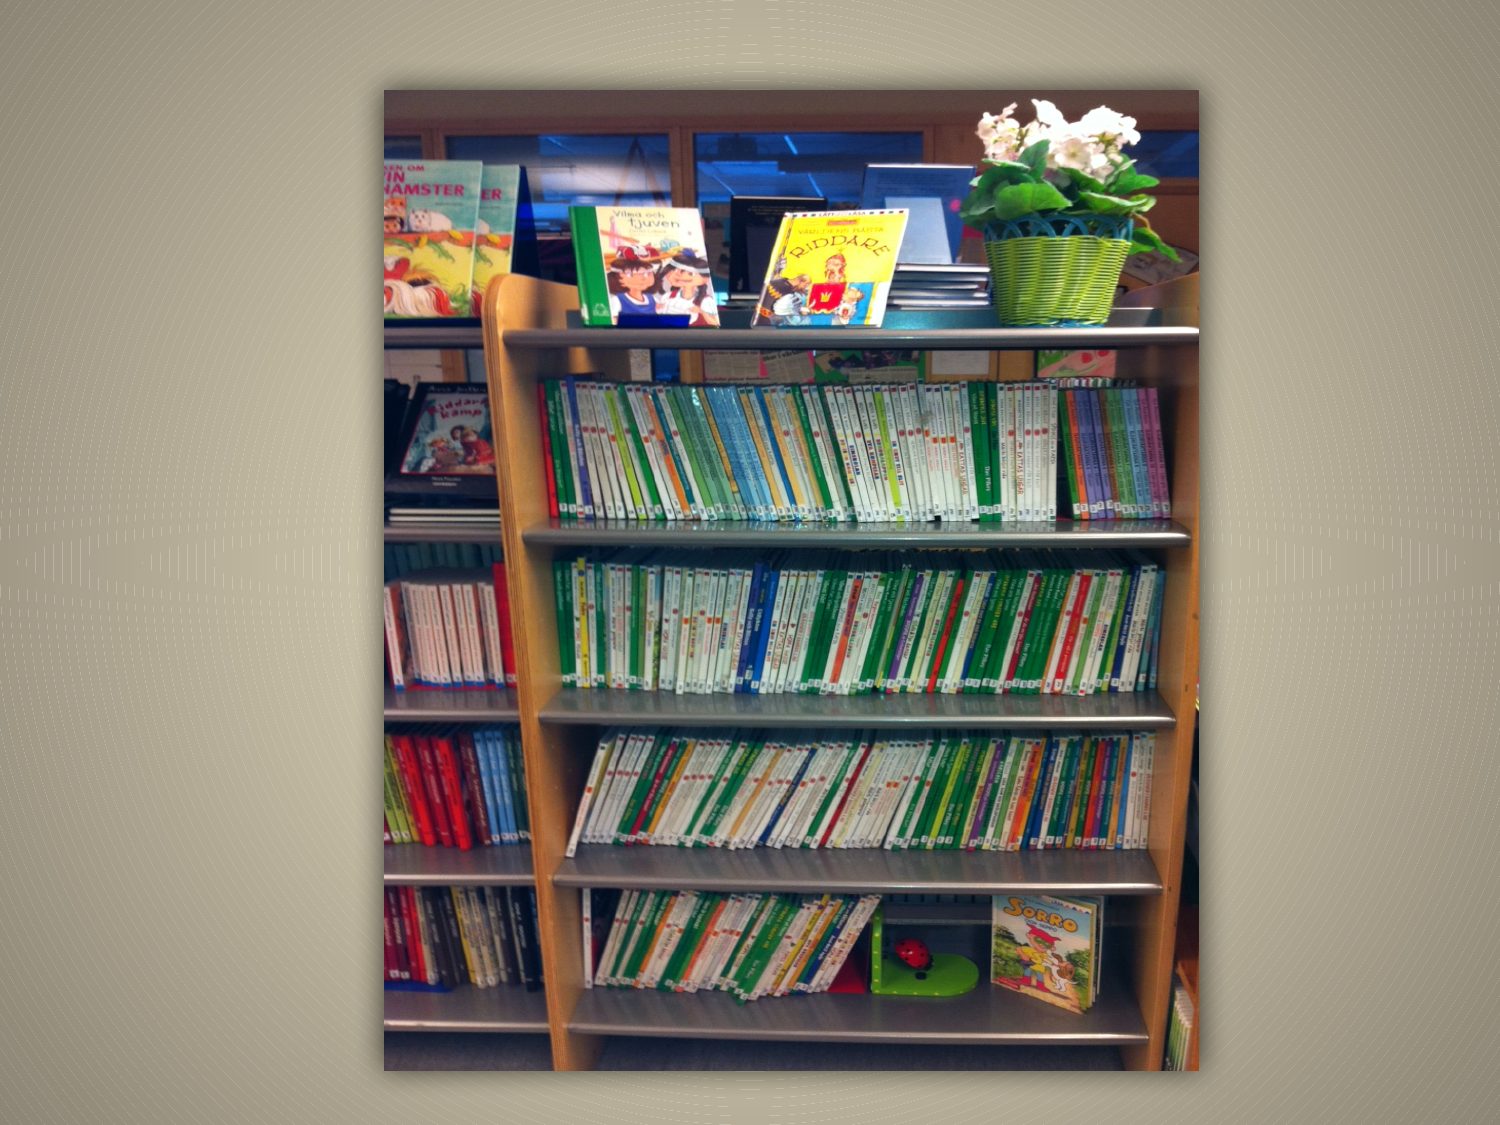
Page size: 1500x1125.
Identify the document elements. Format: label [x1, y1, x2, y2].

picture [300, 90, 1282, 1071]
